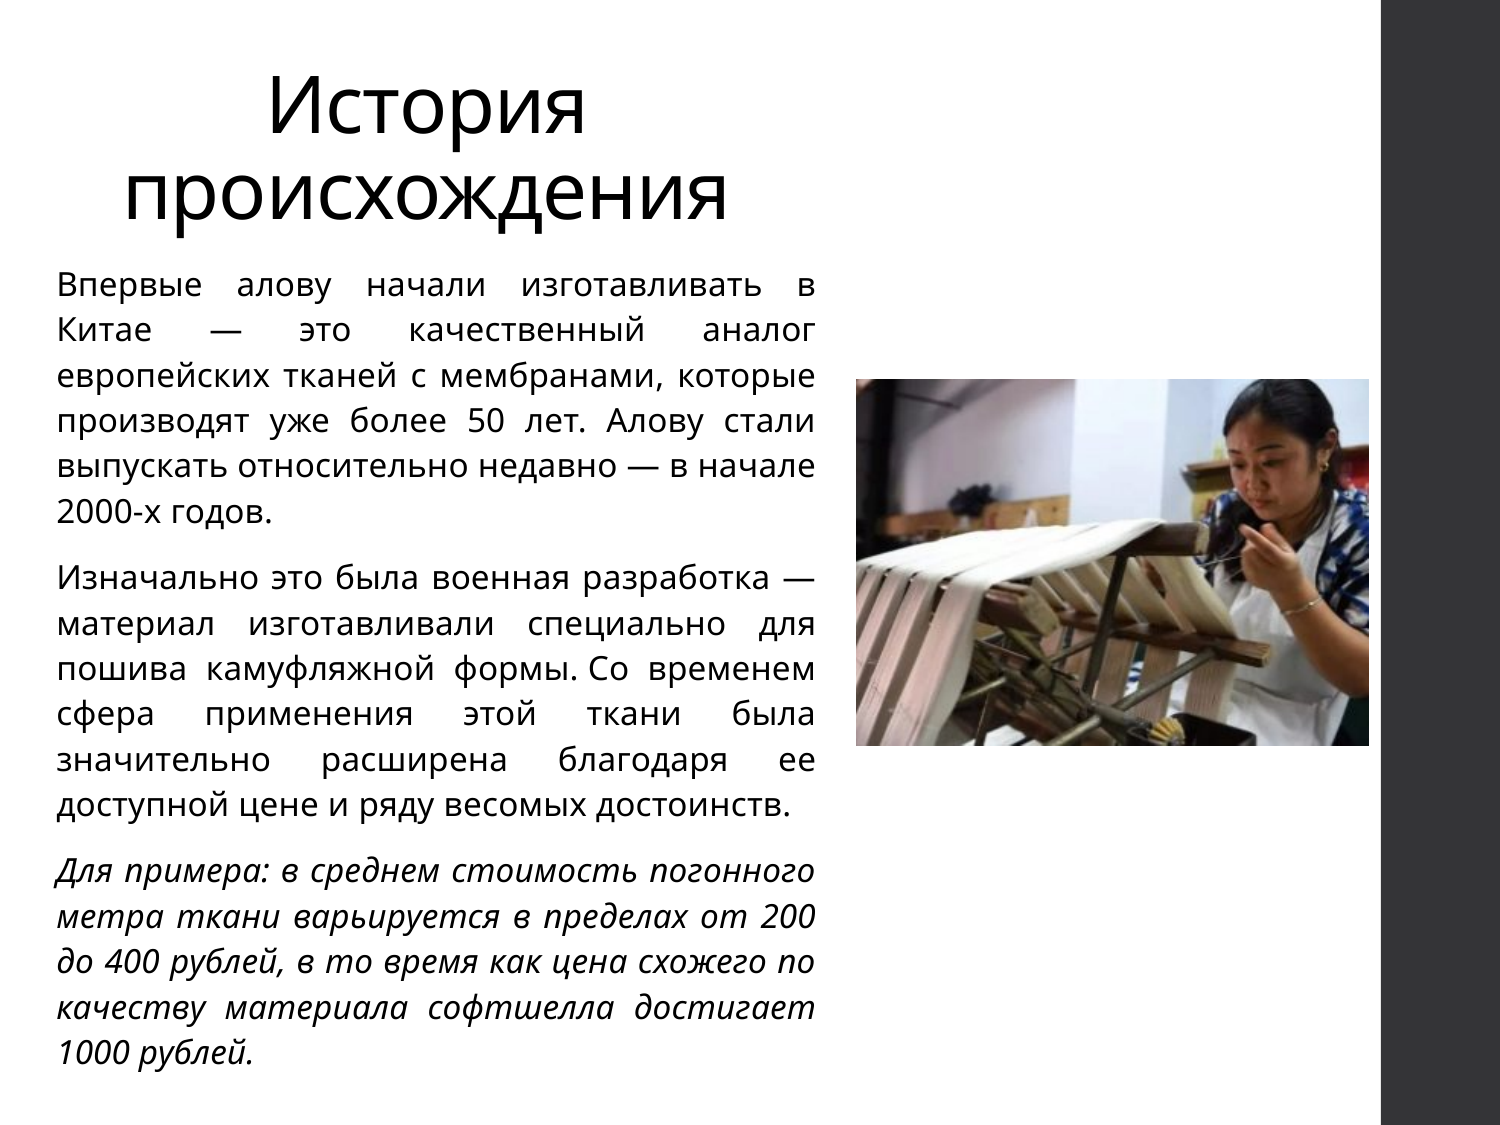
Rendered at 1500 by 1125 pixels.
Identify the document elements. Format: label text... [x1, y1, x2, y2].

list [856, 379, 1369, 746]
title История происхождения [103, 42, 750, 249]
list Впервые алову начали изготавливать в Китае — это качественный аналог европейских тканей с мембранами, которые производят уже более 50 лет. Алову стали выпускать относительно недавно — в начале 2000-х годов. Изначально это была военная разработка — материал изготавливали специально для пошива камуфляжной формы. Со временем сфера применения этой ткани была значительно расширена благодаря ее доступной цене и ряду весомых достоинств. Для примера: в среднем стоимость погонного метра ткани варьируется в пределах от 200 до 400 рублей, в то время как цена схожего по качеству материала софтшелла достигает 1000 рублей. [41, 249, 833, 1083]
